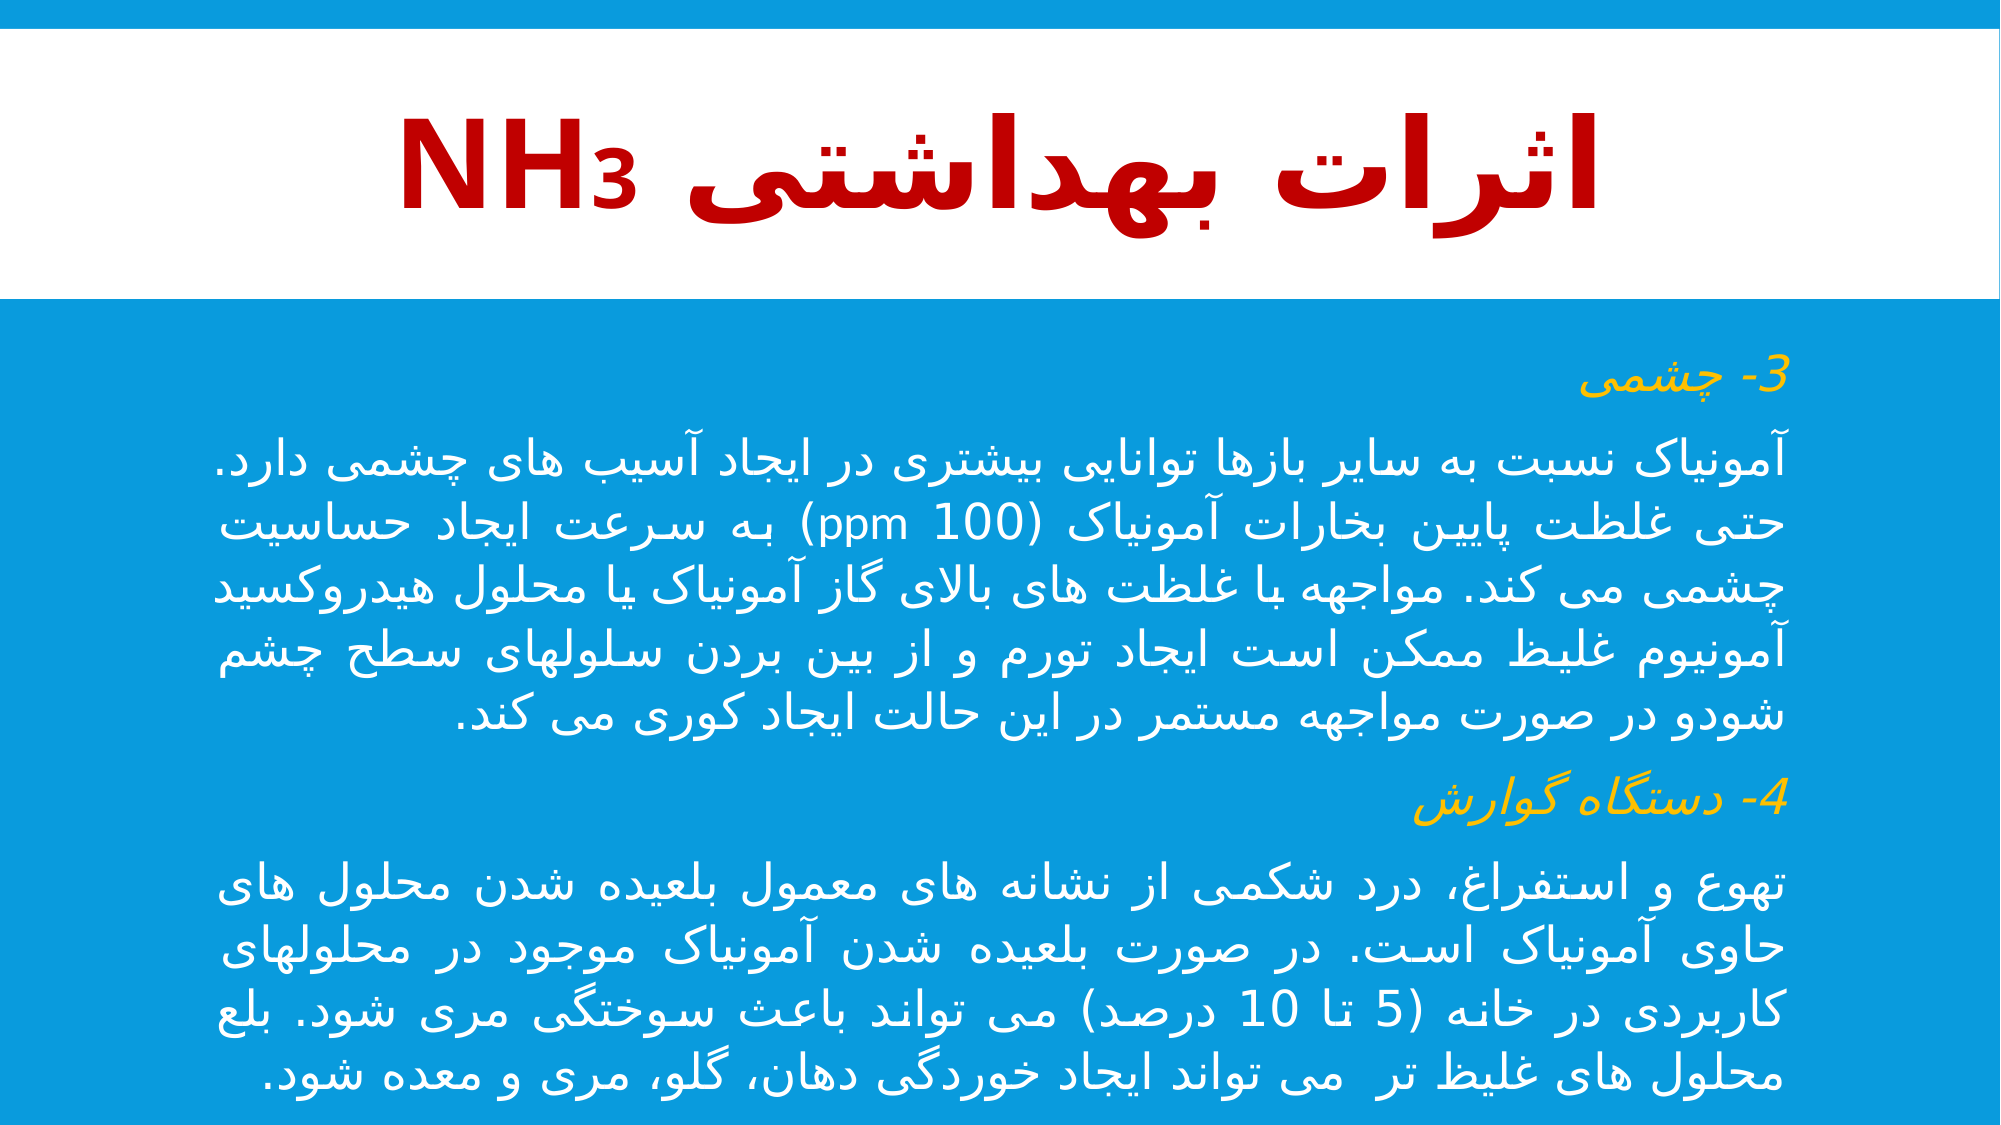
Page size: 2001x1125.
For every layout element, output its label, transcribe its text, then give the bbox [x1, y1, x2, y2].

list 3- چشمی آمونیاک نسبت به سایر بازها توانایی بیشتری در ایجاد آسیب های چشمی دارد. حتی غلظت پایین بخارات آمونیاک (100 ppm) به سرعت ایجاد حساسیت چشمی می کند. مواجهه با غلظت های بالای گاز آمونیاک یا محلول هیدروکسید آمونیوم غلیظ ممکن است ایجاد تورم و از بین بردن سلولهای سطح چشم شودو در صورت مواجهه مستمر در این حالت ایجاد کوری می کند. 4- دستگاه گوارش تهوع و استفراغ، درد شکمی از نشانه های معمول بلعیده شدن محلول های حاوی آمونیاک است. در صورت بلعیده شدن آمونیاک موجود در محلولهای کاربردی در خانه (5 تا 10 درصد) می تواند باعث سوختگی مری شود. بلع محلول های غلیظ تر می تواند ایجاد خوردگی دهان، گلو، مری و معده شود. [197, 329, 1803, 1125]
title اثرات بهداشتی NH3 [197, 46, 1803, 295]
